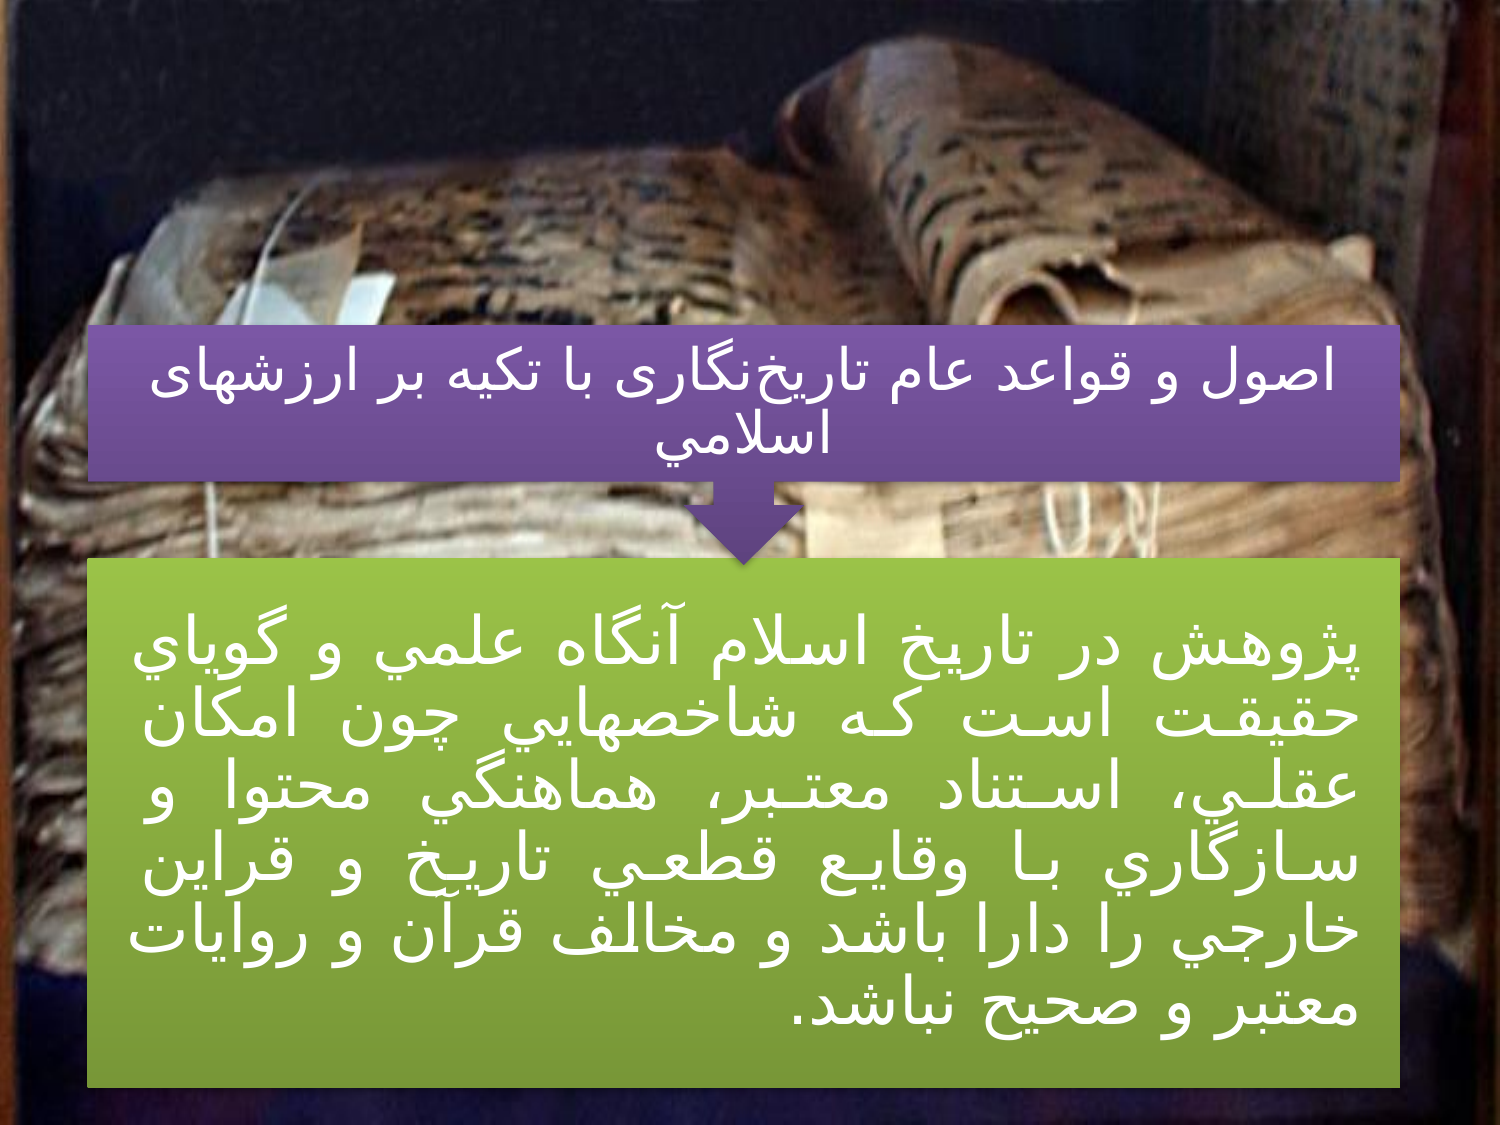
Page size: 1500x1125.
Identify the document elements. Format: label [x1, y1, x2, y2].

picture [0, 0, 1500, 1125]
text_box [87, 324, 1401, 1088]
